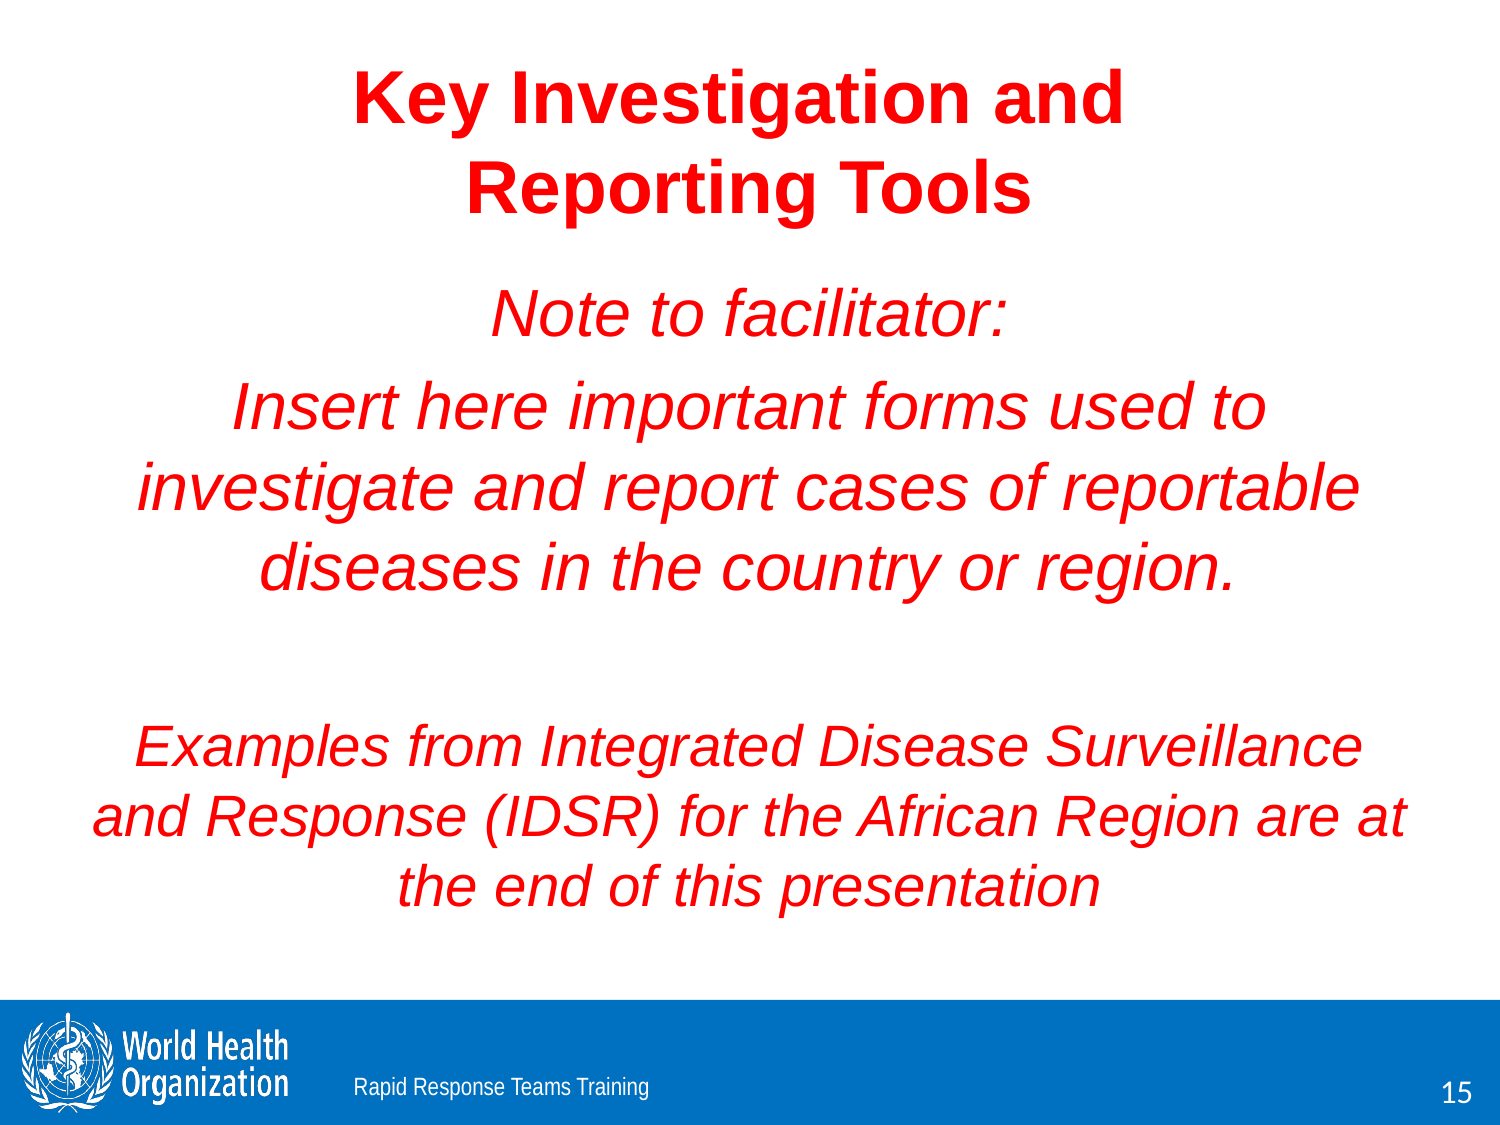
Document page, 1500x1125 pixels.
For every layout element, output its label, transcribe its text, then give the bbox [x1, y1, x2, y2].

title Key Investigation and Reporting Tools [75, 45, 1425, 233]
picture [21, 1012, 288, 1113]
list Note to facilitator: Insert here important forms used to investigate and report cases of reportable diseases in the country or region. Examples from Integrated Disease Surveillance and Response (IDSR) for the African Region are at the end of this presentation [75, 262, 1425, 1005]
